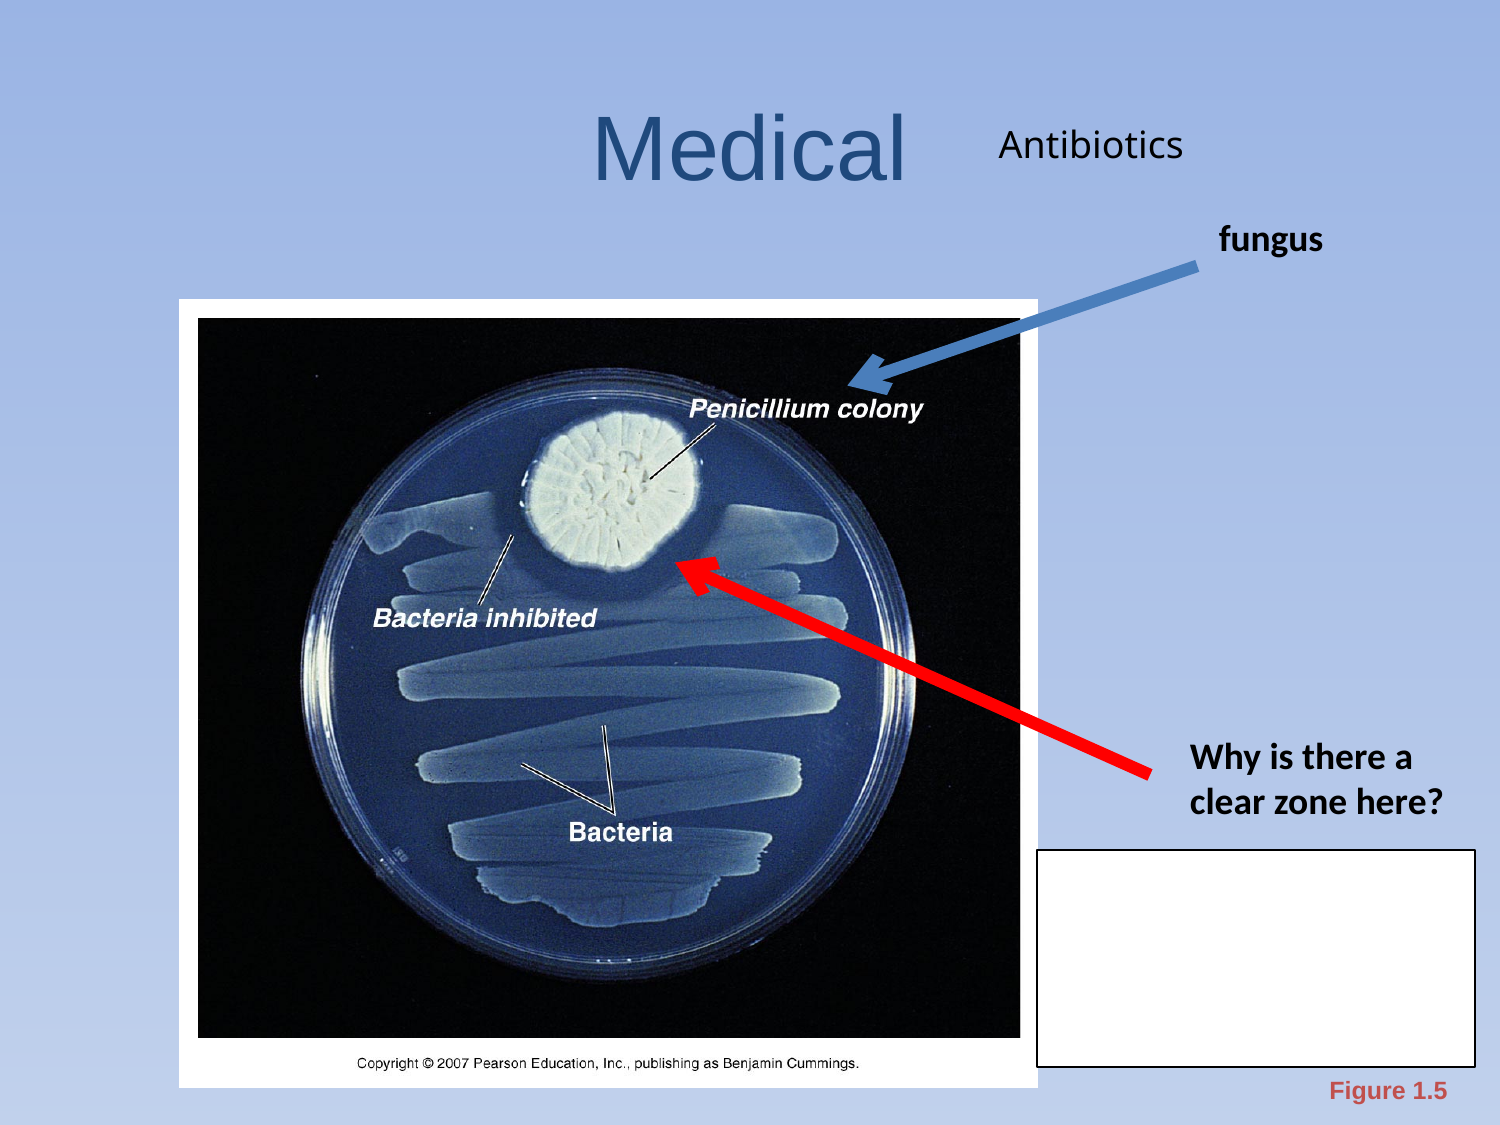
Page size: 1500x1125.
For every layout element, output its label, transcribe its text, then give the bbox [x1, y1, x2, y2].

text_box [674, 562, 1151, 776]
text_box [1042, 848, 1477, 1069]
text_box Medical [74, 49, 1425, 237]
text_box fungus [1204, 206, 1500, 267]
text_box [847, 265, 1198, 386]
text_box Why is there a clear zone here? [1174, 724, 1463, 830]
text_box Figure 1.5 [1200, 1069, 1463, 1113]
text_box Antibiotics [984, 113, 1199, 174]
picture [178, 298, 1038, 1088]
